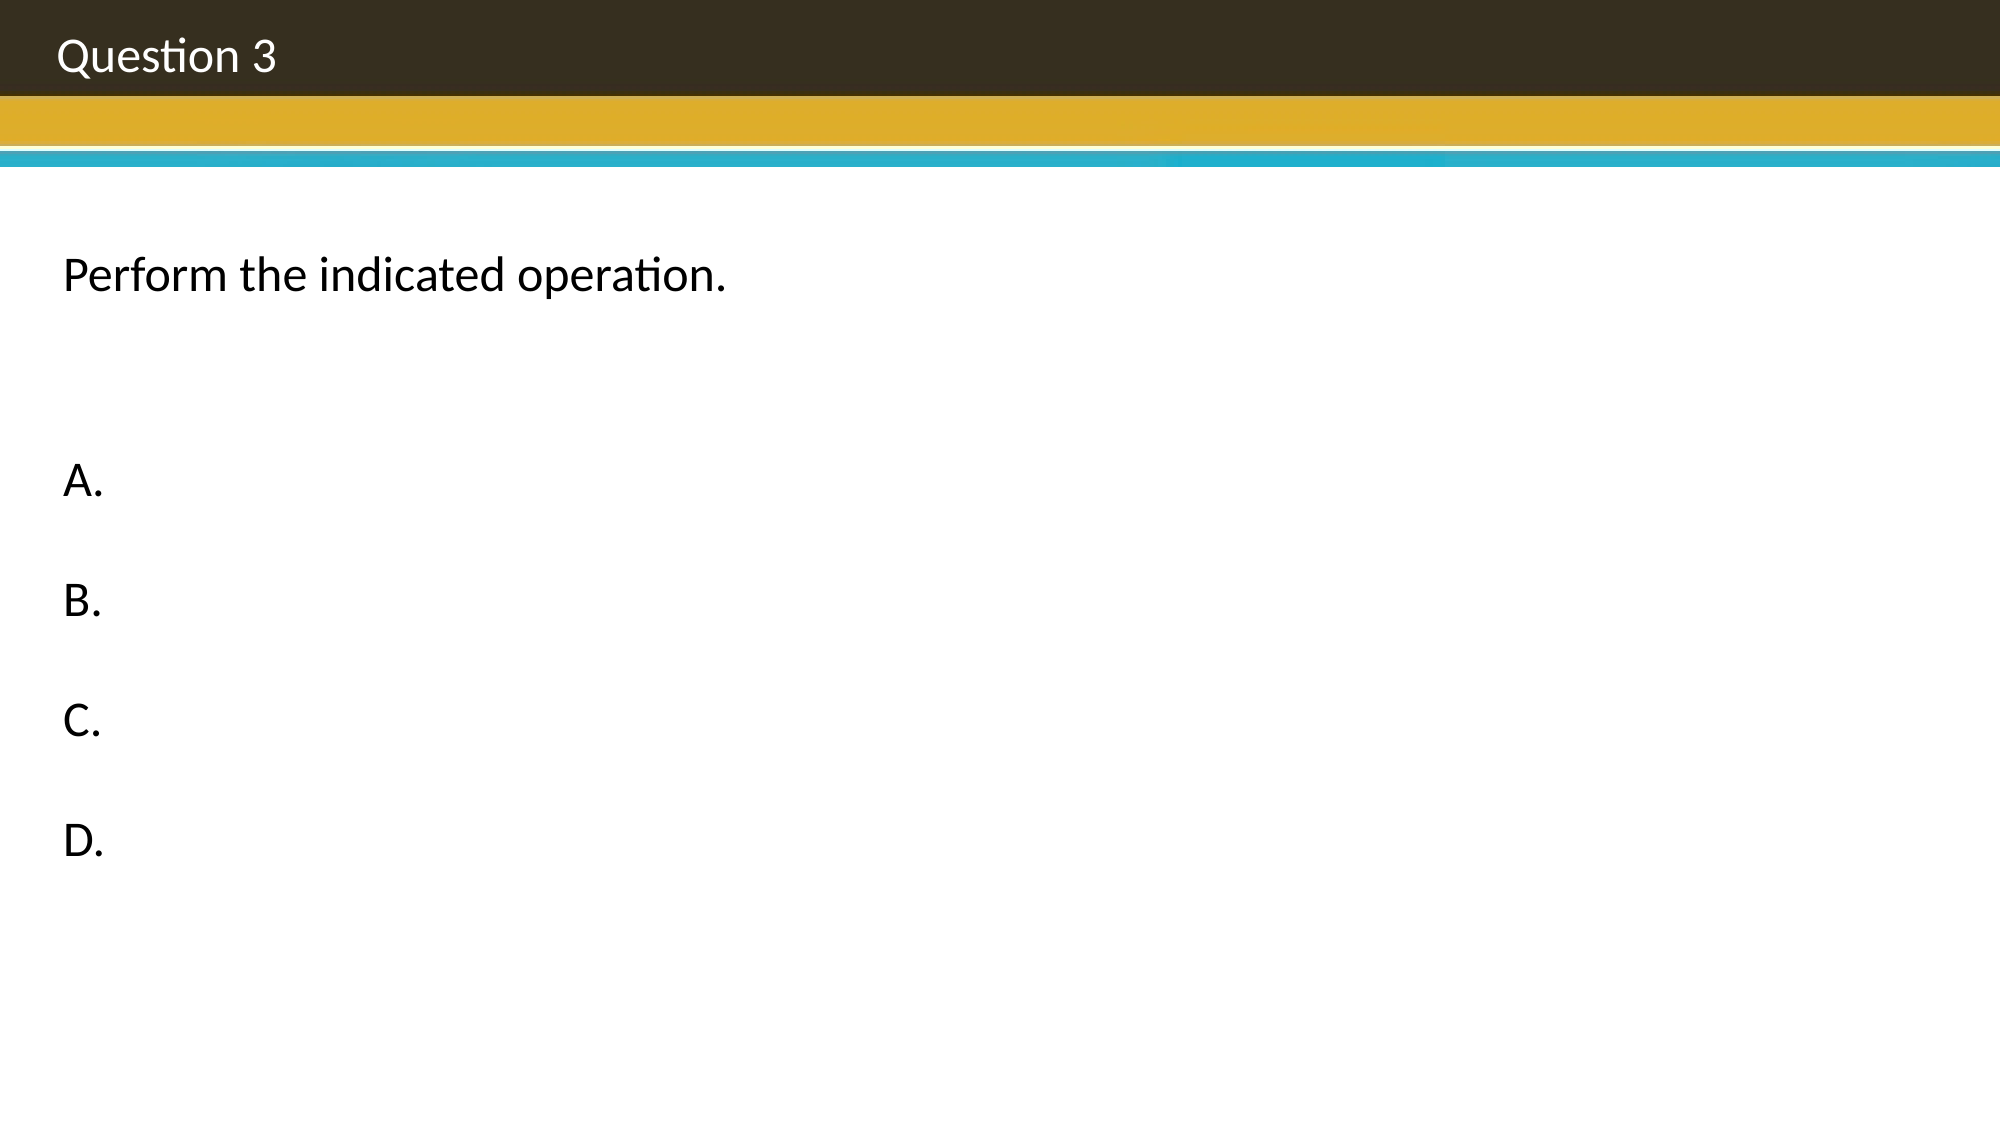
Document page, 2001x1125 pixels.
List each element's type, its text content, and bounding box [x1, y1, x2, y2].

picture [0, 0, 2000, 167]
text_box Question 3 [41, 14, 293, 90]
